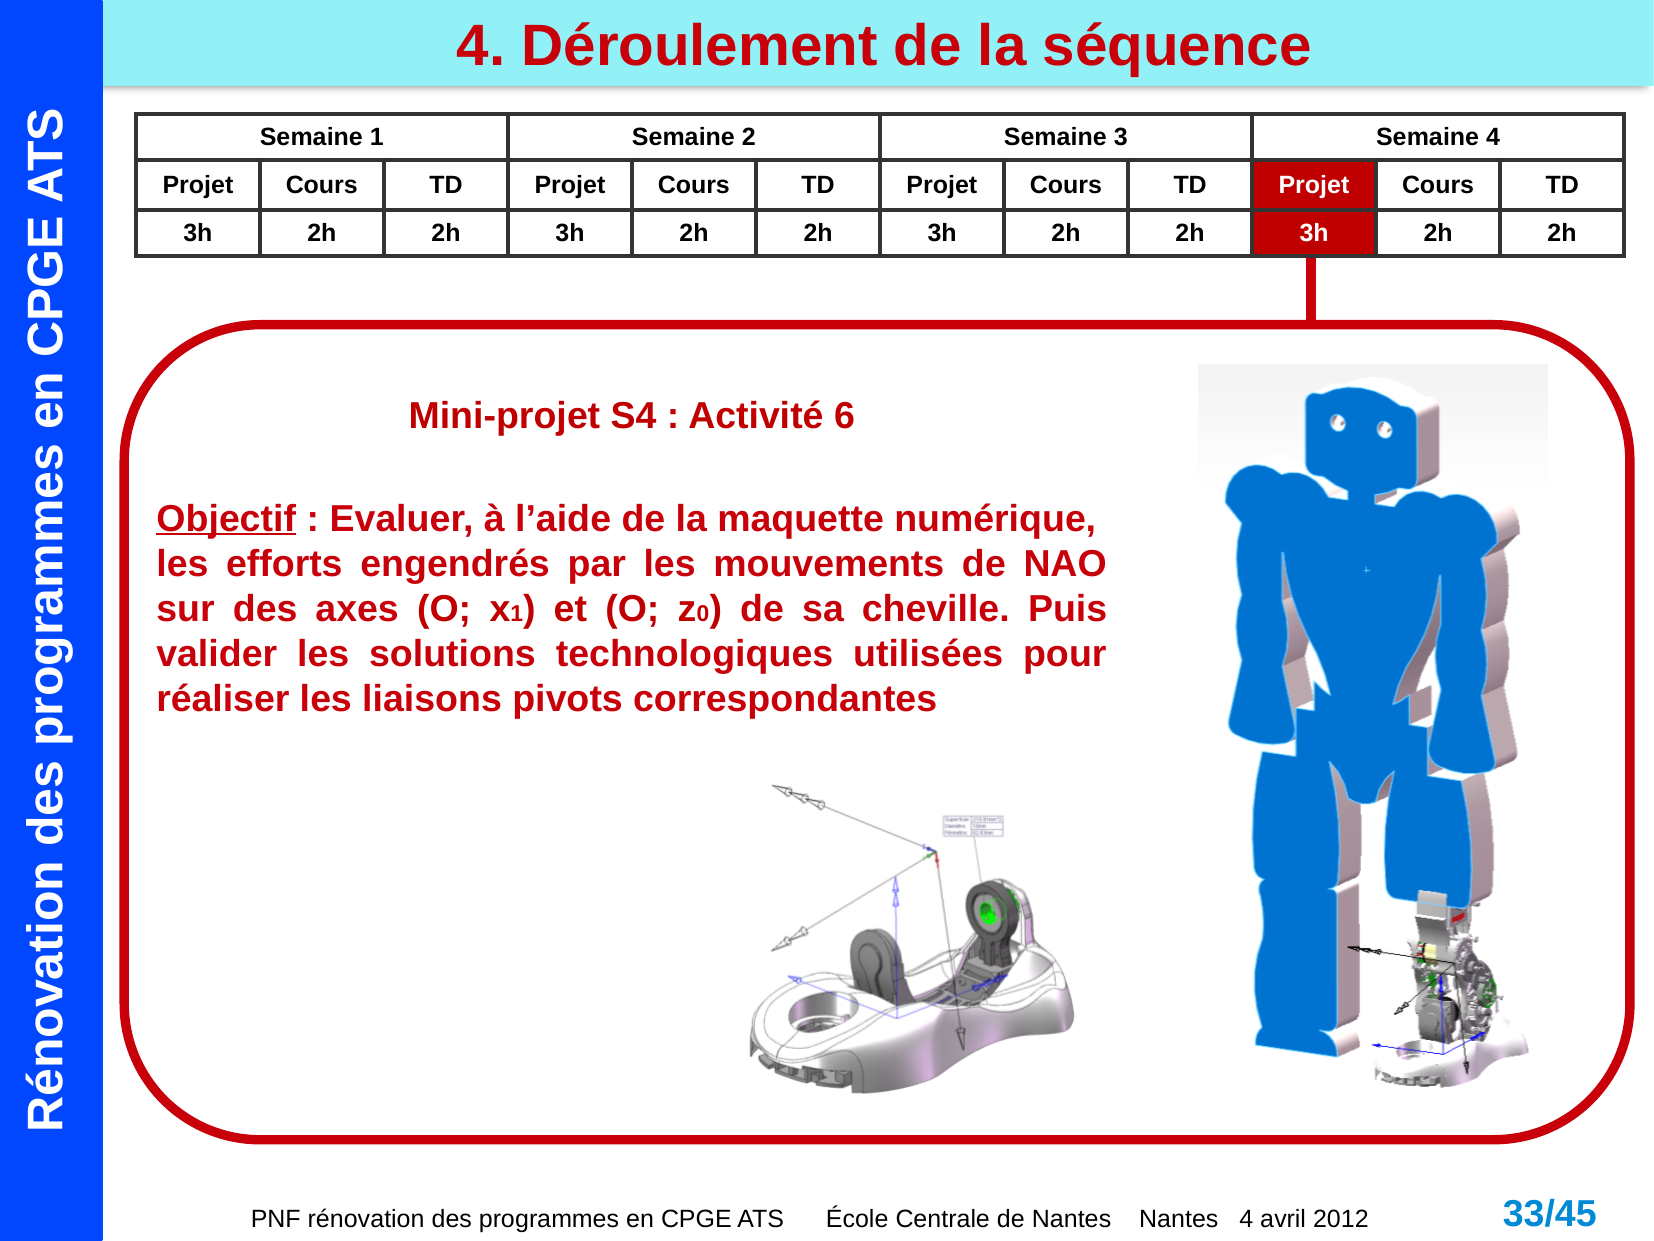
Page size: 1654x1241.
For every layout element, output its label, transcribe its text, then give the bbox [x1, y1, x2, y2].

text_box [122, 322, 1633, 1142]
table_cell 3h [138, 212, 258, 254]
table_cell 2h [1502, 212, 1622, 254]
table_cell TD [386, 162, 506, 208]
table_header Semaine 3 [882, 116, 1250, 158]
table_cell TD [1130, 162, 1250, 208]
table_cell 3h [510, 212, 630, 254]
table_cell Projet [1254, 162, 1374, 208]
table_cell 2h [1378, 212, 1498, 254]
text_box 4. Déroulement de la séquence [442, 0, 1328, 85]
table_header Semaine 2 [510, 116, 878, 158]
picture [1198, 363, 1548, 1101]
table_cell 2h [1006, 212, 1126, 254]
table_cell Cours [1378, 162, 1498, 208]
table_cell 2h [262, 212, 382, 254]
picture [731, 772, 1093, 1101]
table_cell 3h [1254, 212, 1374, 254]
table_cell Cours [262, 162, 382, 208]
table_cell Cours [634, 162, 754, 208]
table_cell 2h [1130, 212, 1250, 254]
table_cell 2h [634, 212, 754, 254]
table_cell Projet [510, 162, 630, 208]
table_cell Projet [882, 162, 1002, 208]
table_cell TD [758, 162, 878, 208]
table_cell TD [1502, 162, 1622, 208]
table_cell Projet [138, 162, 258, 208]
table_header Semaine 1 [138, 116, 506, 158]
text_box Mini-projet S4 : Activité 6 Objectif : Evaluer, à l’aide de la maquette numérique, les efforts engendrés par les mouvements de NAO sur des axes (O; x1) et (O; z0) de sa cheville. Puis valider les solutions technologiques utilisées pour réaliser les liaisons pivots correspondantes [141, 383, 1123, 727]
table_cell 3h [882, 212, 1002, 254]
table_cell 2h [386, 212, 506, 254]
table_header Semaine 4 [1254, 116, 1622, 158]
table_cell 2h [758, 212, 878, 254]
table_cell Cours [1006, 162, 1126, 208]
